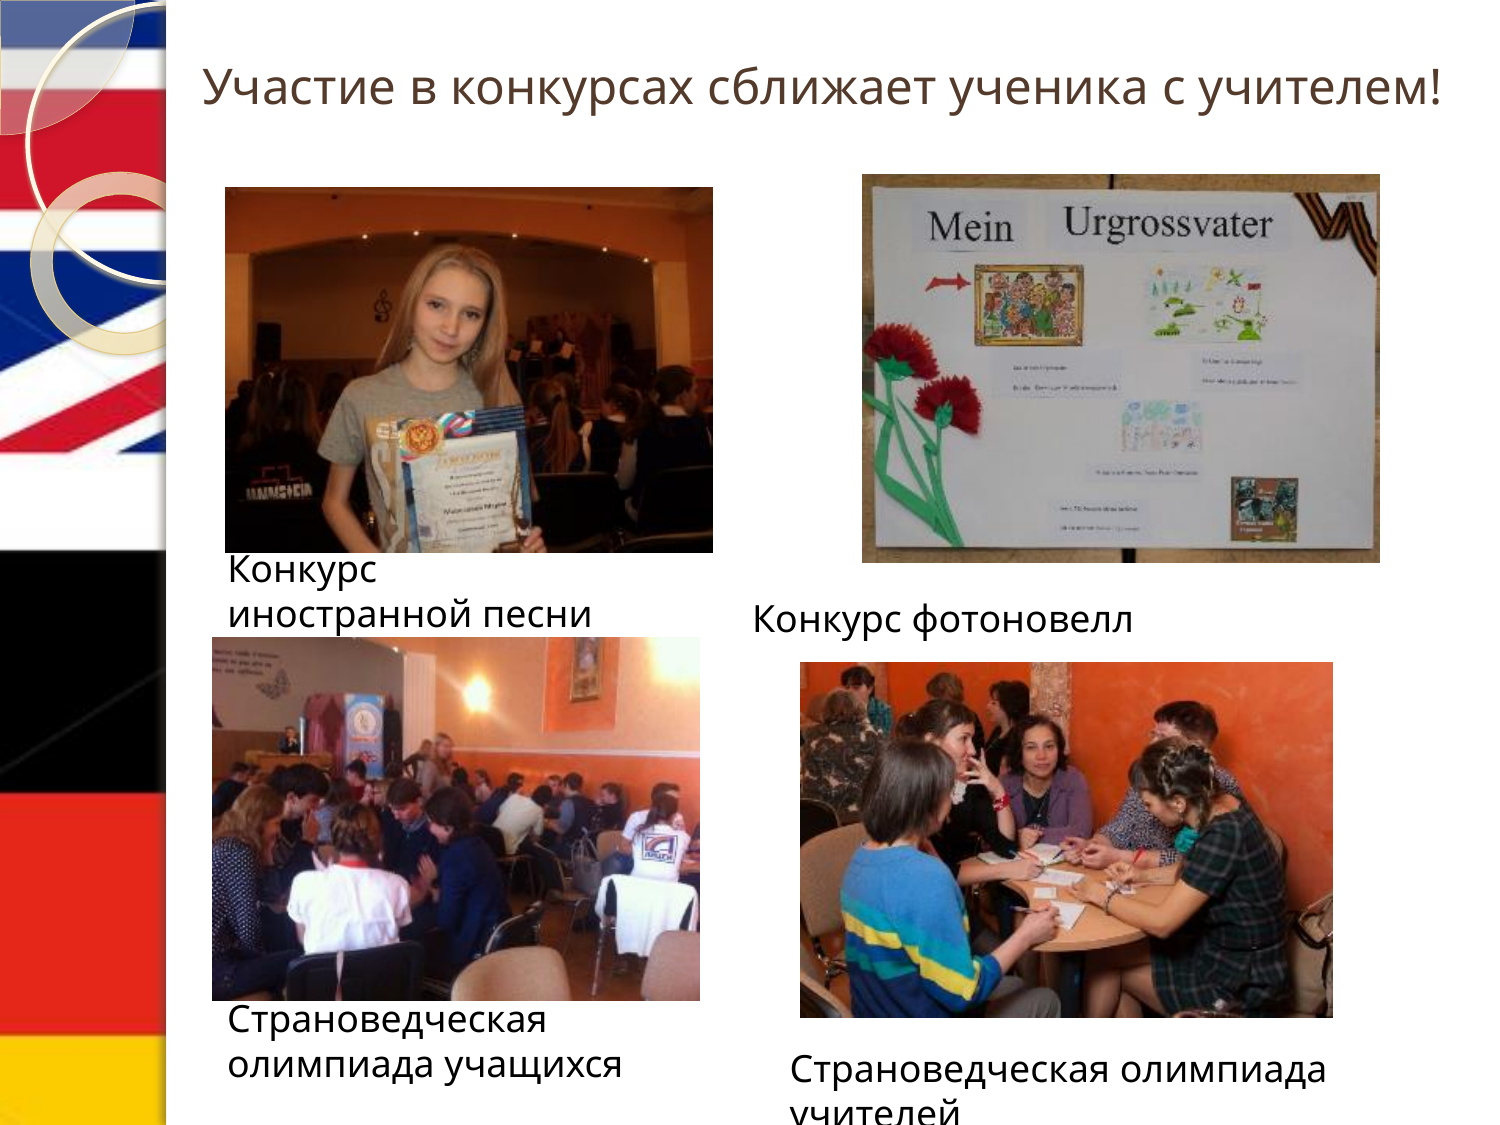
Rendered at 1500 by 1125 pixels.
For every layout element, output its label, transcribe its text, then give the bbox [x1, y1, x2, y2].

title Участие в конкурсах сближает ученика с учителем! [187, 45, 1466, 125]
picture [224, 187, 713, 554]
picture [62, 195, 159, 280]
picture [0, 134, 166, 1125]
text_box Конкурс фотоновелл [737, 587, 1325, 648]
text_box Конкурс иностранной песни [212, 537, 638, 635]
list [862, 174, 1380, 563]
picture [33, 13, 159, 207]
text_box Страноведческая олимпиада учащихся [212, 987, 750, 1093]
picture [212, 637, 701, 1002]
picture [136, 0, 162, 4]
picture [53, 241, 159, 332]
picture [799, 662, 1333, 1018]
text_box Страноведческая олимпиада учителей [774, 1037, 1450, 1125]
